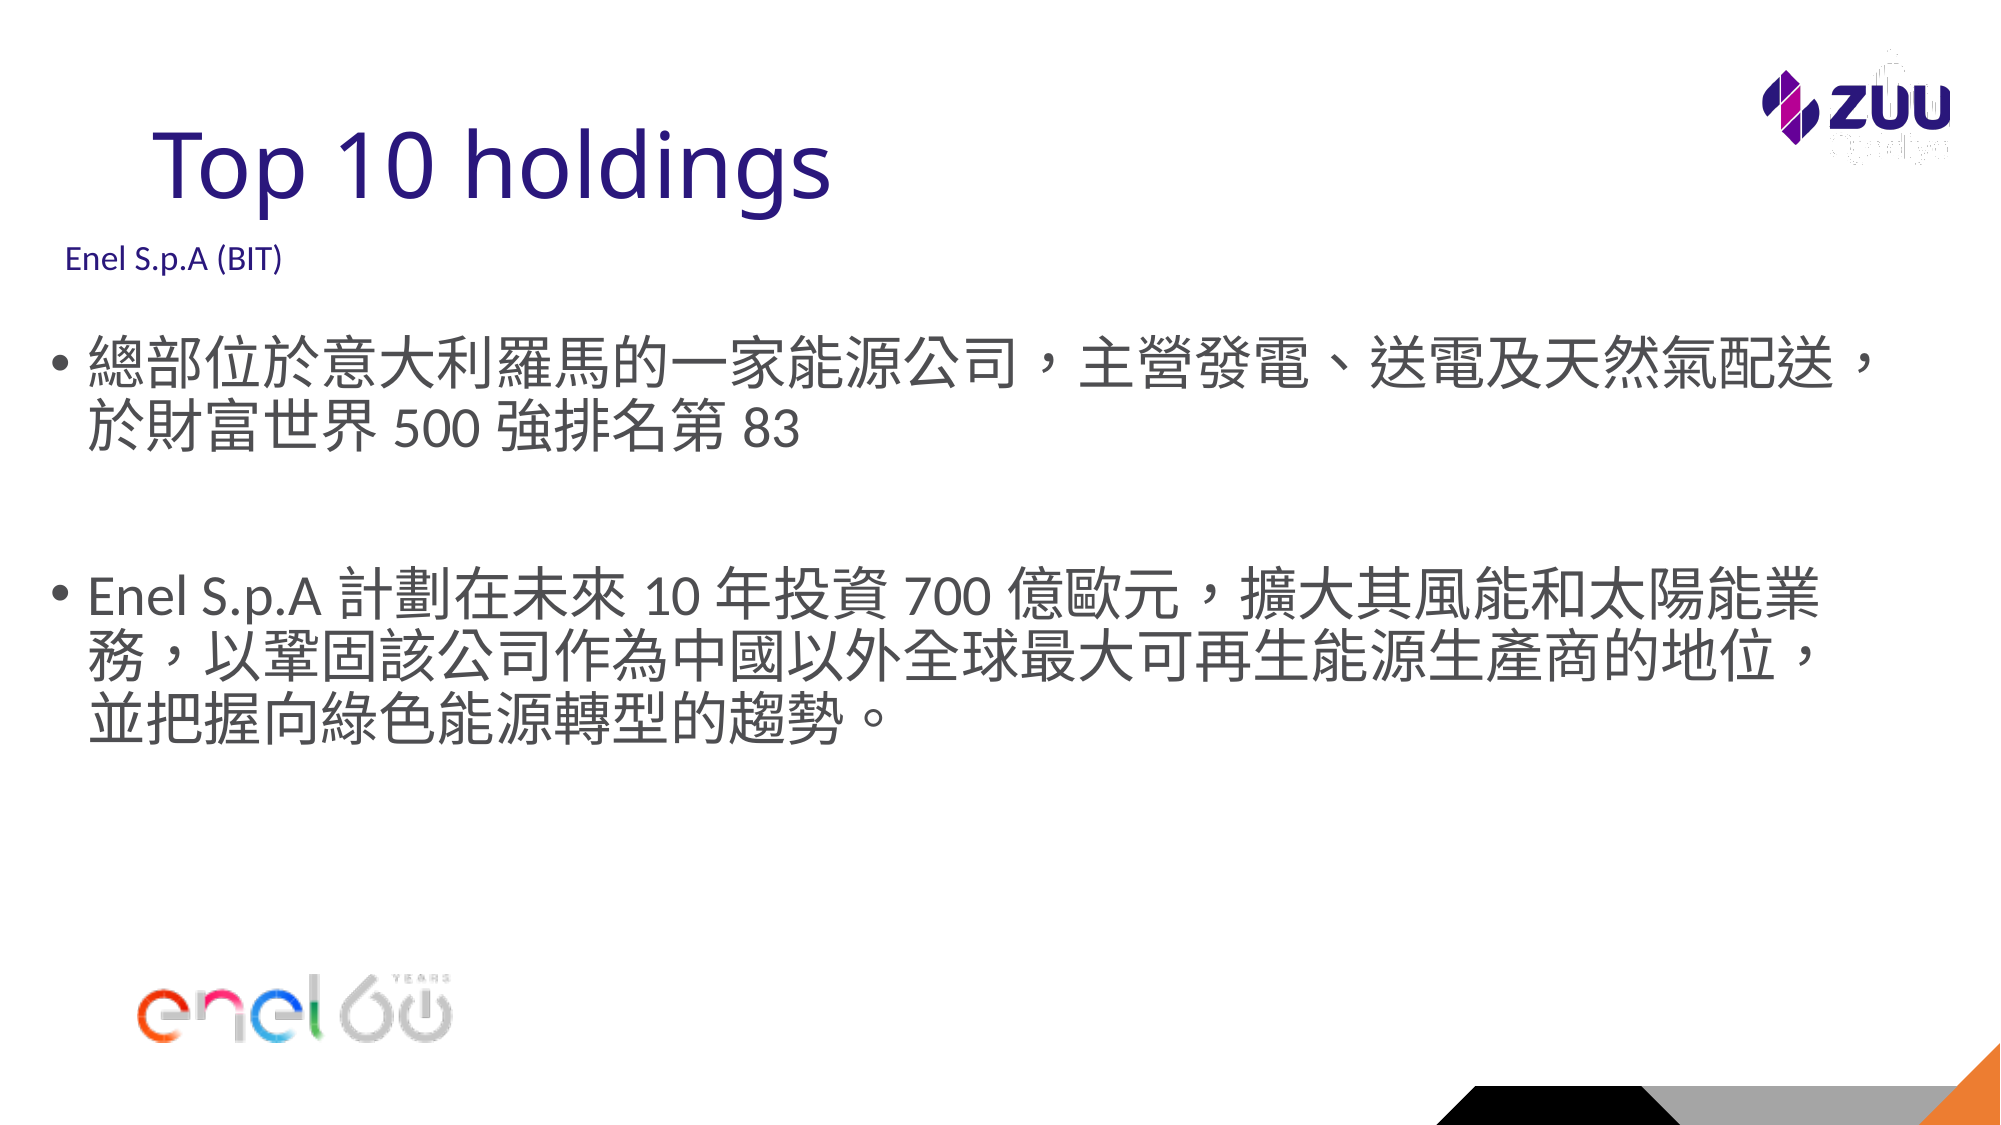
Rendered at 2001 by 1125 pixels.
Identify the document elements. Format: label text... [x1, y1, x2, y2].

slide_number 6 [1412, 1042, 1863, 1103]
text_box [975, 537, 1025, 588]
subtitle Enel S.p.A (BIT) [50, 224, 1948, 293]
picture [137, 974, 453, 1043]
list 總部位於意大利羅馬的一家能源公司，主營發電、送電及天然氣配送，於財富世界500強排名第83 Enel S.p.A計劃在未來10年投資700億歐元，擴大其風能和太陽能業務，以鞏固該公司作為中國以外全球最大可再生能源生產商的地位，並把握向綠色能源轉型的趨勢。 [50, 334, 1837, 758]
title Top 10 holdings [137, 59, 1863, 224]
